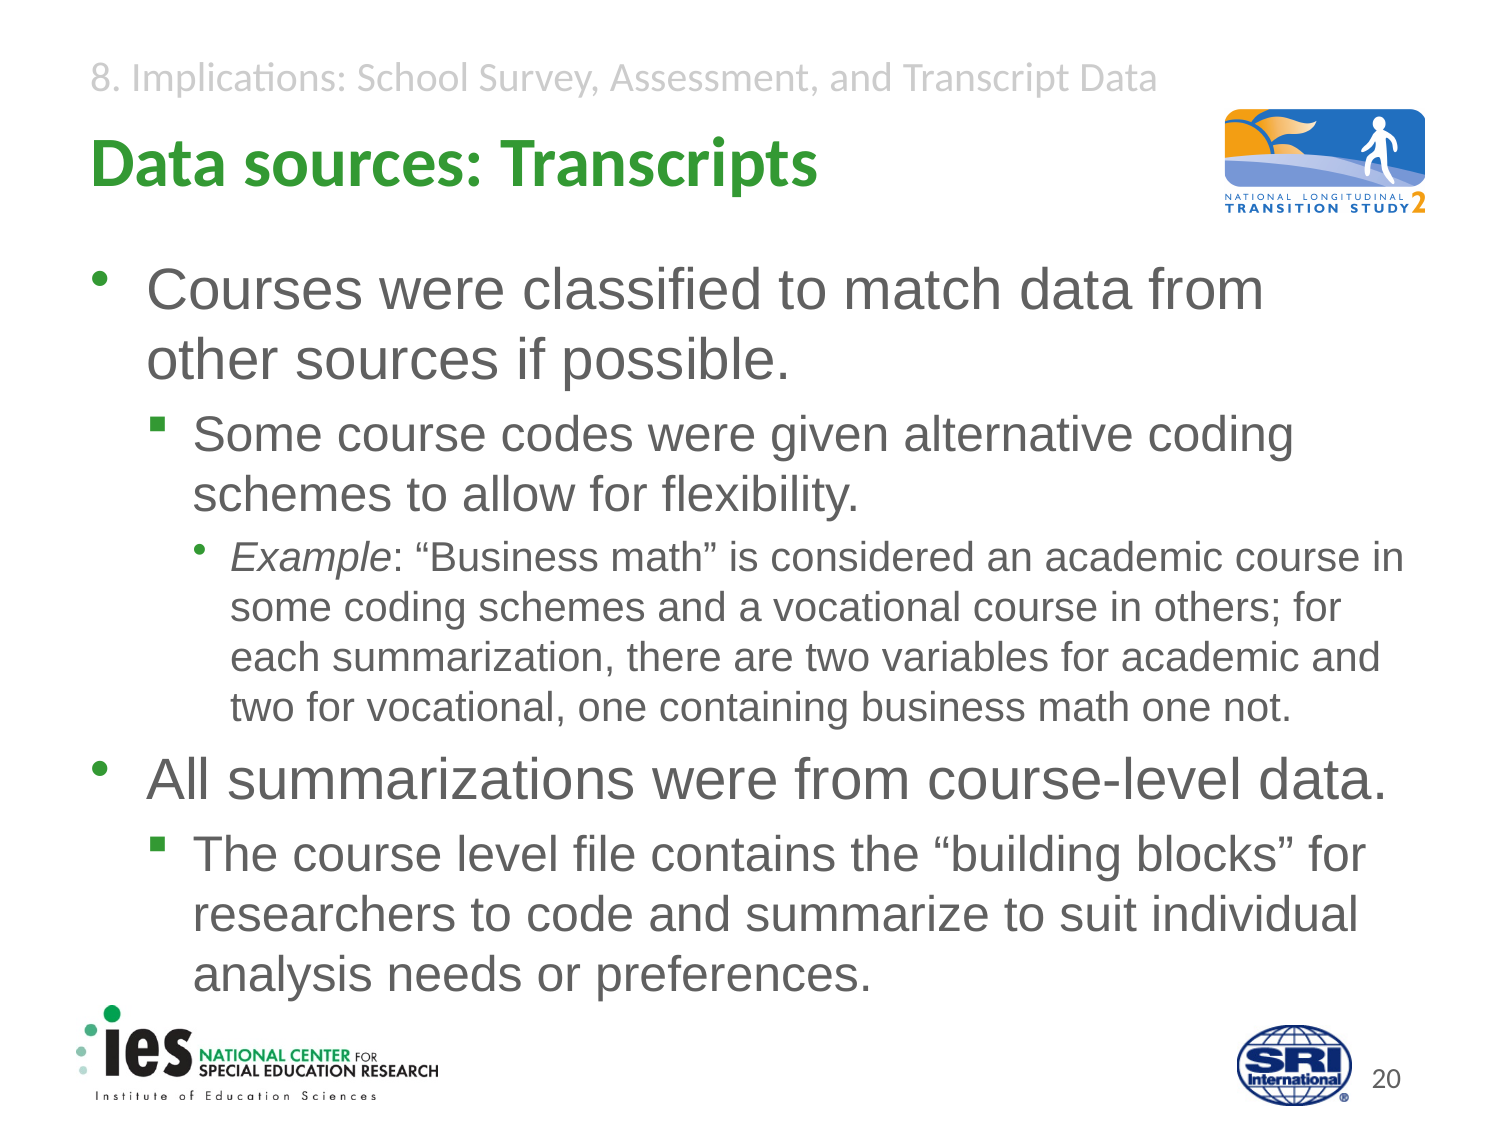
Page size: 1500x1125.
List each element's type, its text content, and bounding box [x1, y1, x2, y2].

slide_number 19 [1312, 1051, 1417, 1125]
picture [76, 1005, 438, 1100]
list Courses were classified to match data from other sources if possible. Some course codes were given alternative coding schemes to allow for flexibility. Example: “Business math” is considered an academic course in some coding schemes and a vocational course in others; for each summarization, there are two variables for academic and two for vocational, one containing business math one not. All summarizations were from course-level data. The course level file contains the “building blocks” for researchers to code and summarize to suit individual analysis needs or preferences. [74, 243, 1426, 987]
picture [1237, 1025, 1352, 1106]
title Data sources: Transcripts [74, 90, 1426, 226]
